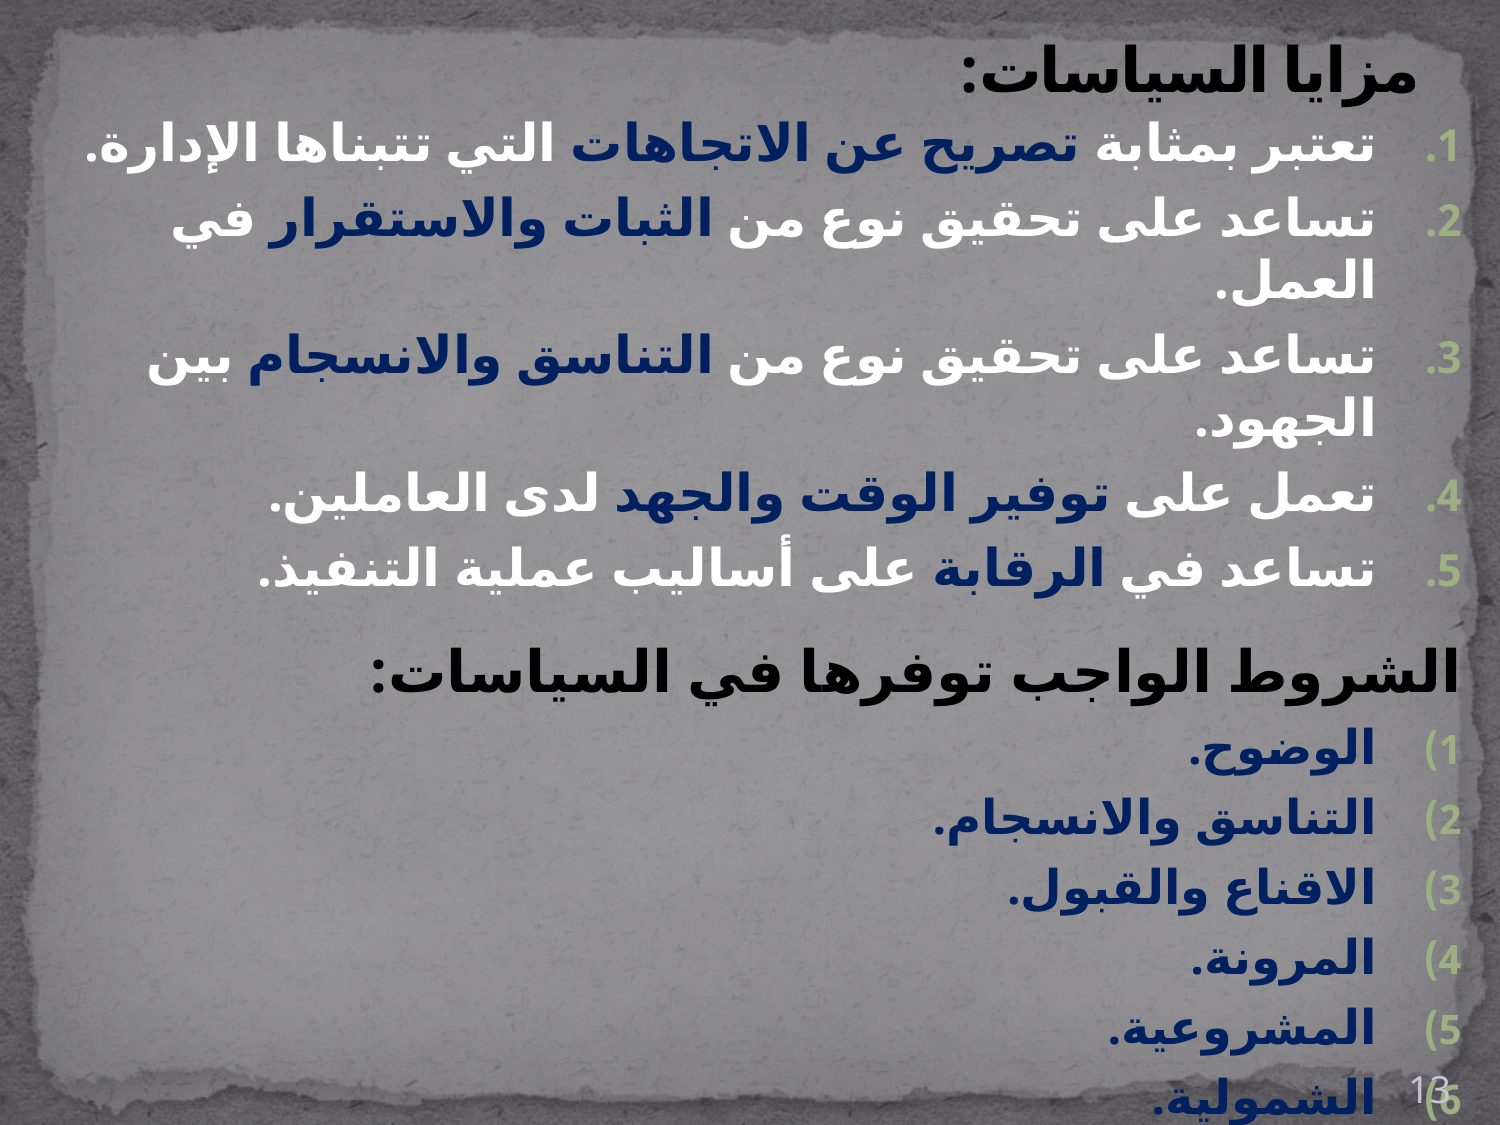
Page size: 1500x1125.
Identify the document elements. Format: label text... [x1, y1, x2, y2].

title مزايا السياسات: [85, 0, 1436, 113]
slide_number 13 [1379, 1054, 1480, 1125]
list تعتبر بمثابة تصريح عن الاتجاهات التي تتبناها الإدارة. تساعد على تحقيق نوع من الثبات والاستقرار في العمل. تساعد على تحقيق نوع من التناسق والانسجام بين الجهود. تعمل على توفير الوقت والجهد لدى العاملين. تساعد في الرقابة على أساليب عملية التنفيذ. الشروط الواجب توفرها في السياسات: الوضوح. التناسق والانسجام. الاقناع والقبول. المرونة. المشروعية. الشمولية. الكتابة. [23, 101, 1477, 985]
